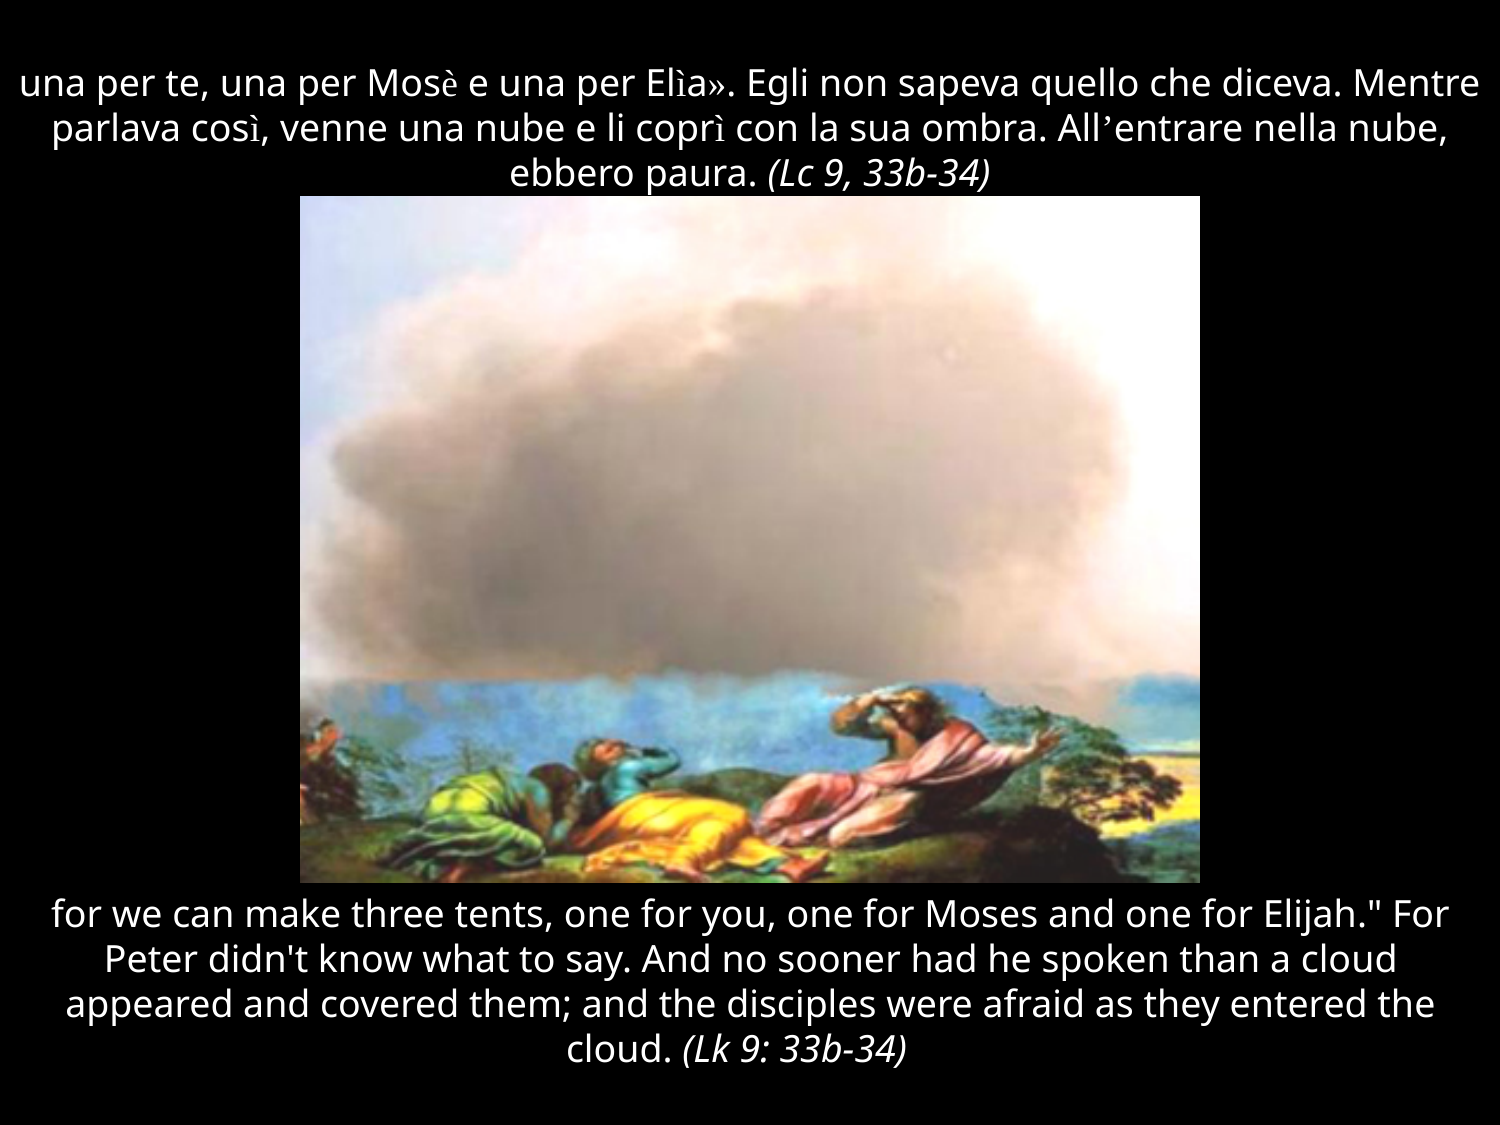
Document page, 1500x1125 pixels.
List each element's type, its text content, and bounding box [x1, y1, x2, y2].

text_box for we can make three tents, one for you, one for Moses and one for Elijah." For Peter didn't know what to say. And no sooner had he spoken than a cloud appeared and covered them; and the disciples were afraid as they entered the cloud. (Lk 9: 33b-34) [1, 882, 1500, 1079]
text_box una per te, una per Mosè e una per Elìa». Egli non sapeva quello che diceva. Mentre parlava così, venne una nube e li coprì con la sua ombra. All’entrare nella nube, ebbero paura. (Lc 9, 33b-34) [0, 54, 1500, 243]
picture [299, 196, 1200, 883]
